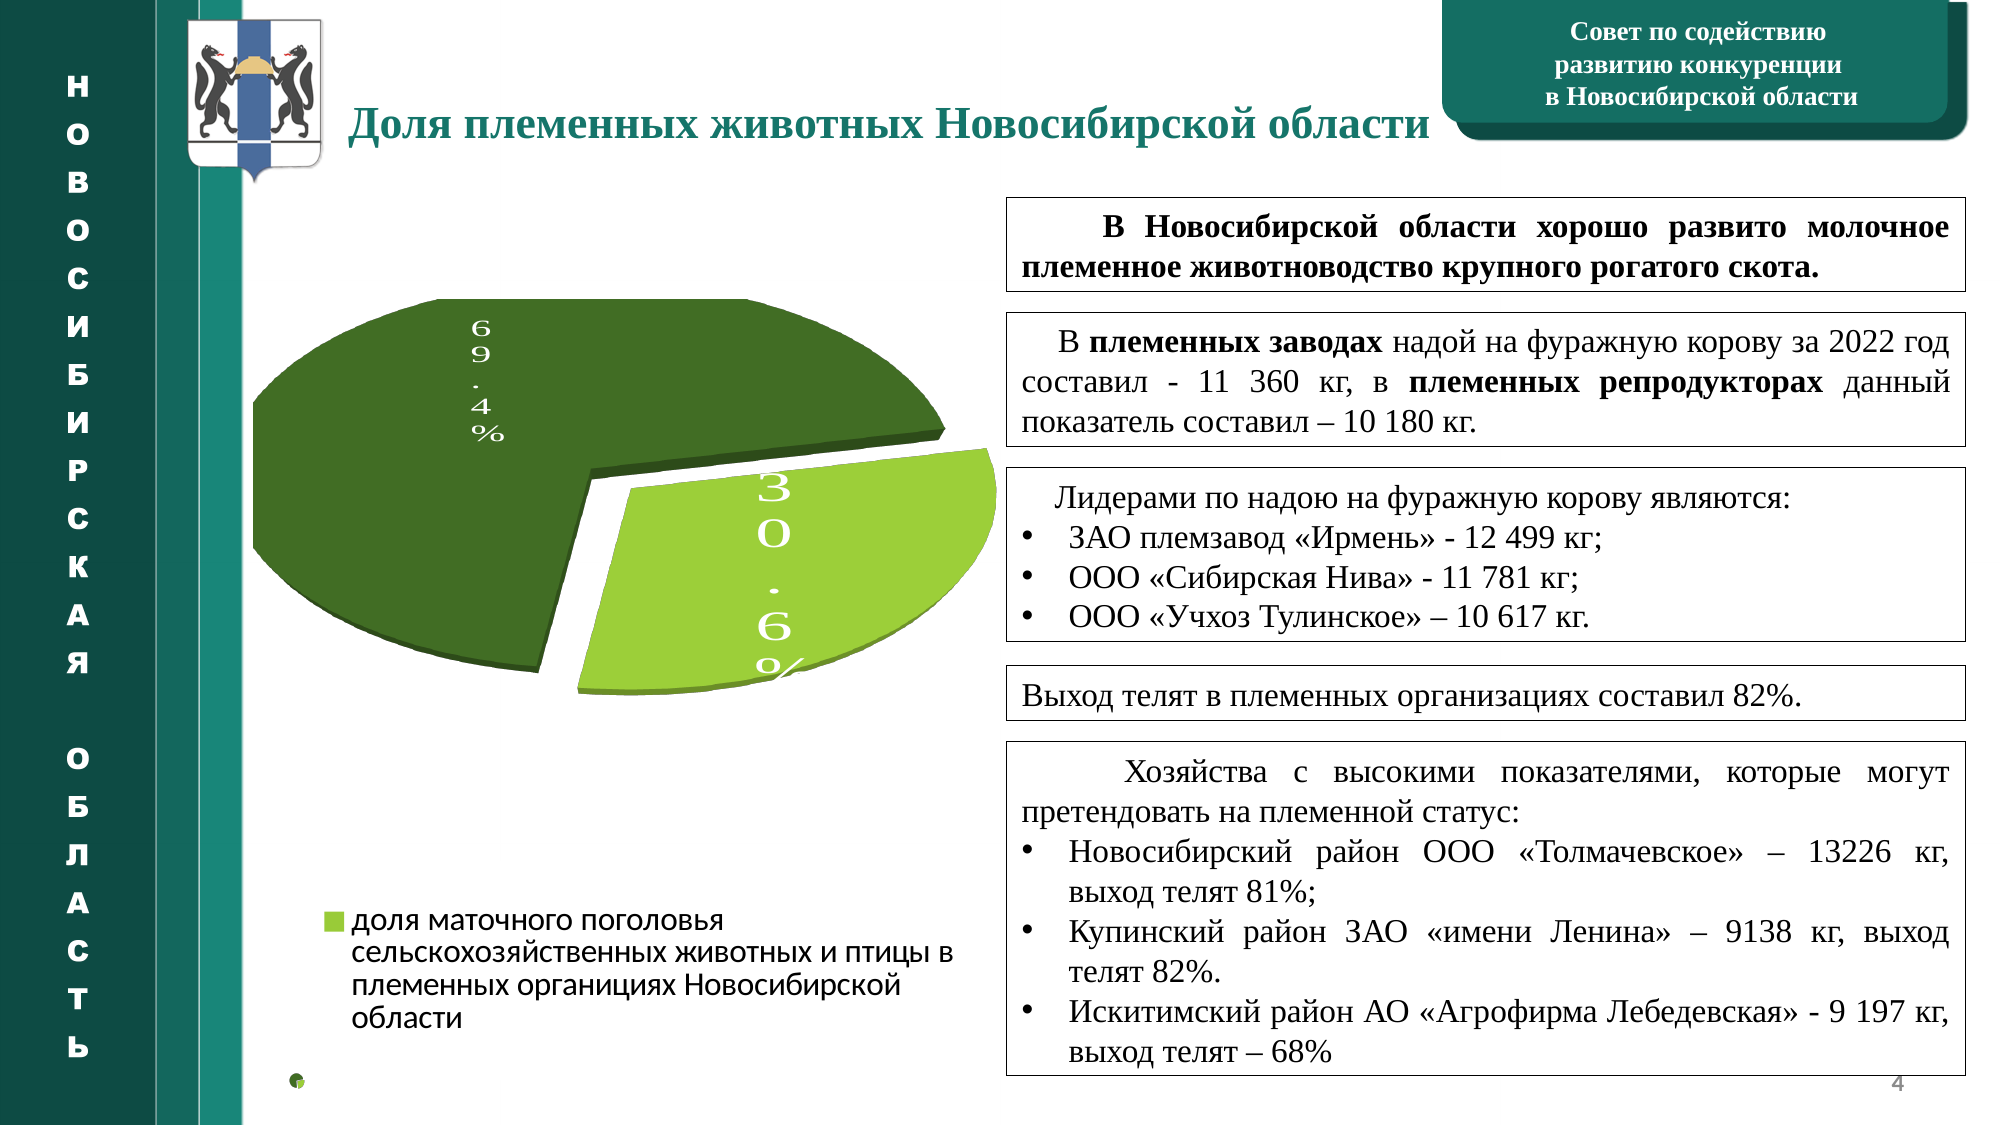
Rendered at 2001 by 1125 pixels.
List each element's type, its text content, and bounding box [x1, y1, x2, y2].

text_box [1467, 1, 1967, 141]
text_box Доля племенных животных Новосибирской области [301, 19, 1467, 197]
text_box В Новосибирской области хорошо развито молочное племенное животноводство крупного рогатого скота. [1041, 197, 1966, 292]
text_box В племенных заводах надой на фуражную корову за 2022 год составил - 11 360 кг, в племенных репродукторах данный показатель составил – 10 180 кг. [1041, 312, 1966, 447]
text_box Хозяйства с высокими показателями, которые могут претендовать на племенной статус: Новосибирский район ООО «Толмачевское» – 13226 кг, выход телят 81%; Купинский район ЗАО «имени Ленина» – 9138 кг, выход телят 82%. Искитимский район АО «Агрофирма Лебедевская» - 9 197 кг, выход телят – 68% [1041, 741, 1966, 1076]
text_box Совет по содействию развитию конкуренции в Новосибирской области [1465, 27, 1938, 98]
slide_number 4 [1469, 1076, 1920, 1112]
text_box [1441, 0, 1949, 125]
picture [0, 0, 2001, 1125]
chart [210, 78, 1230, 1089]
text_box Выход телят в племенных организациях составил 82%. [1041, 665, 1966, 721]
text_box Лидерами по надою на фуражную корову являются: ЗАО племзавод «Ирмень» - 12 499 кг; ООО «Сибирская Нива» - 11 781 кг; ООО «Учхоз Тулинское» – 10 617 кг. [1041, 467, 1966, 642]
